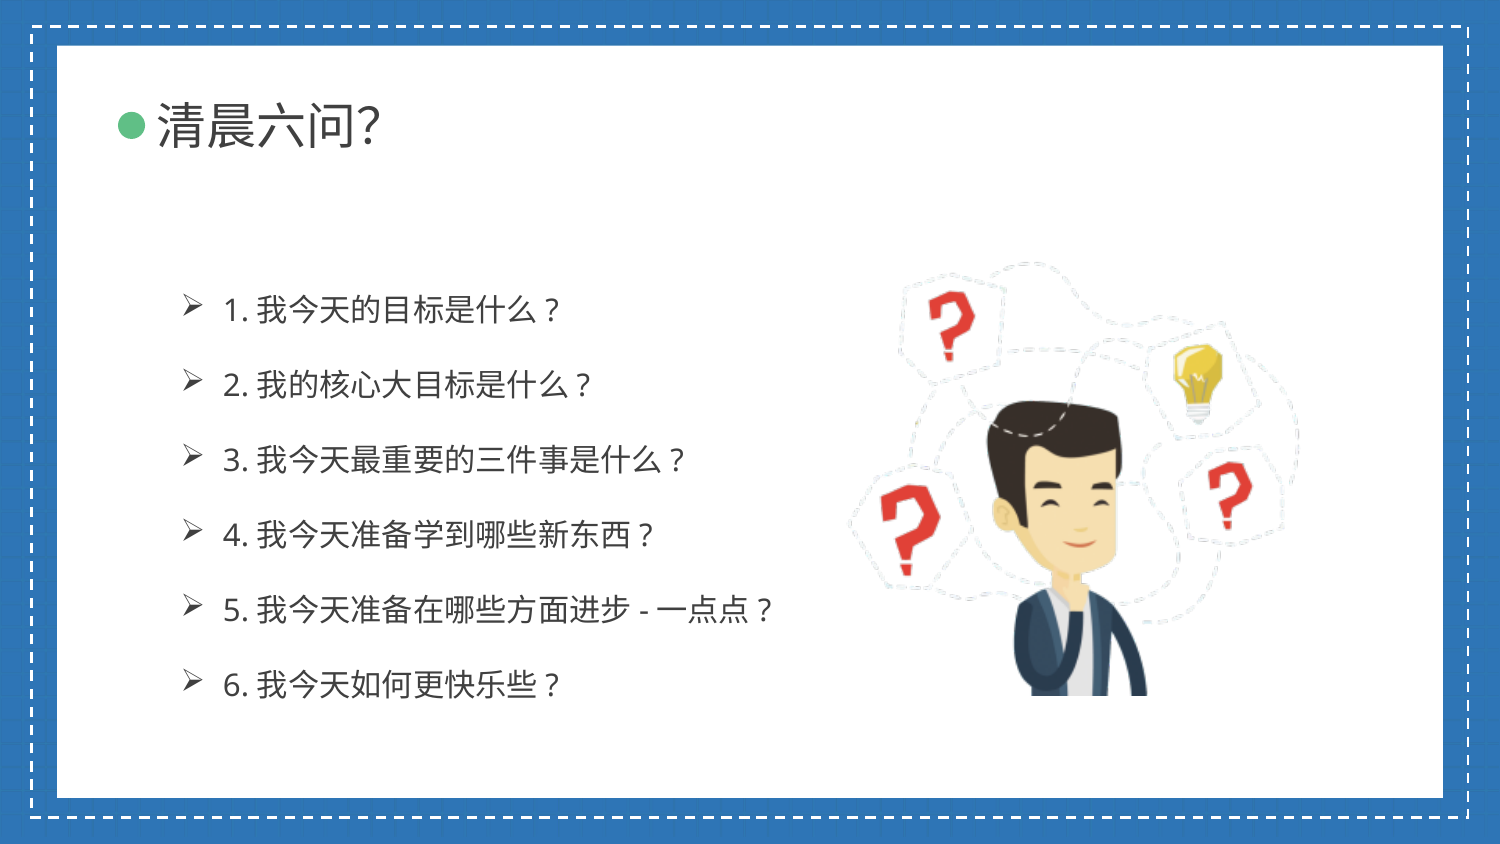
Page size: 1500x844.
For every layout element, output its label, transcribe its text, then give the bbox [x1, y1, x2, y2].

text_box [0, 0, 1499, 837]
picture [833, 236, 1321, 696]
text_box 1.我今天的目标是什么? 2.我的核心大目标是什么? 3.我今天最重要的三件事是什么? 4.我今天准备学到哪些新东西? 5.我今天准备在哪些方面进步-一点点? 6.我今天如何更快乐些? [169, 247, 798, 708]
text_box [116, 110, 147, 140]
text_box 清晨六问？ [145, 89, 726, 161]
